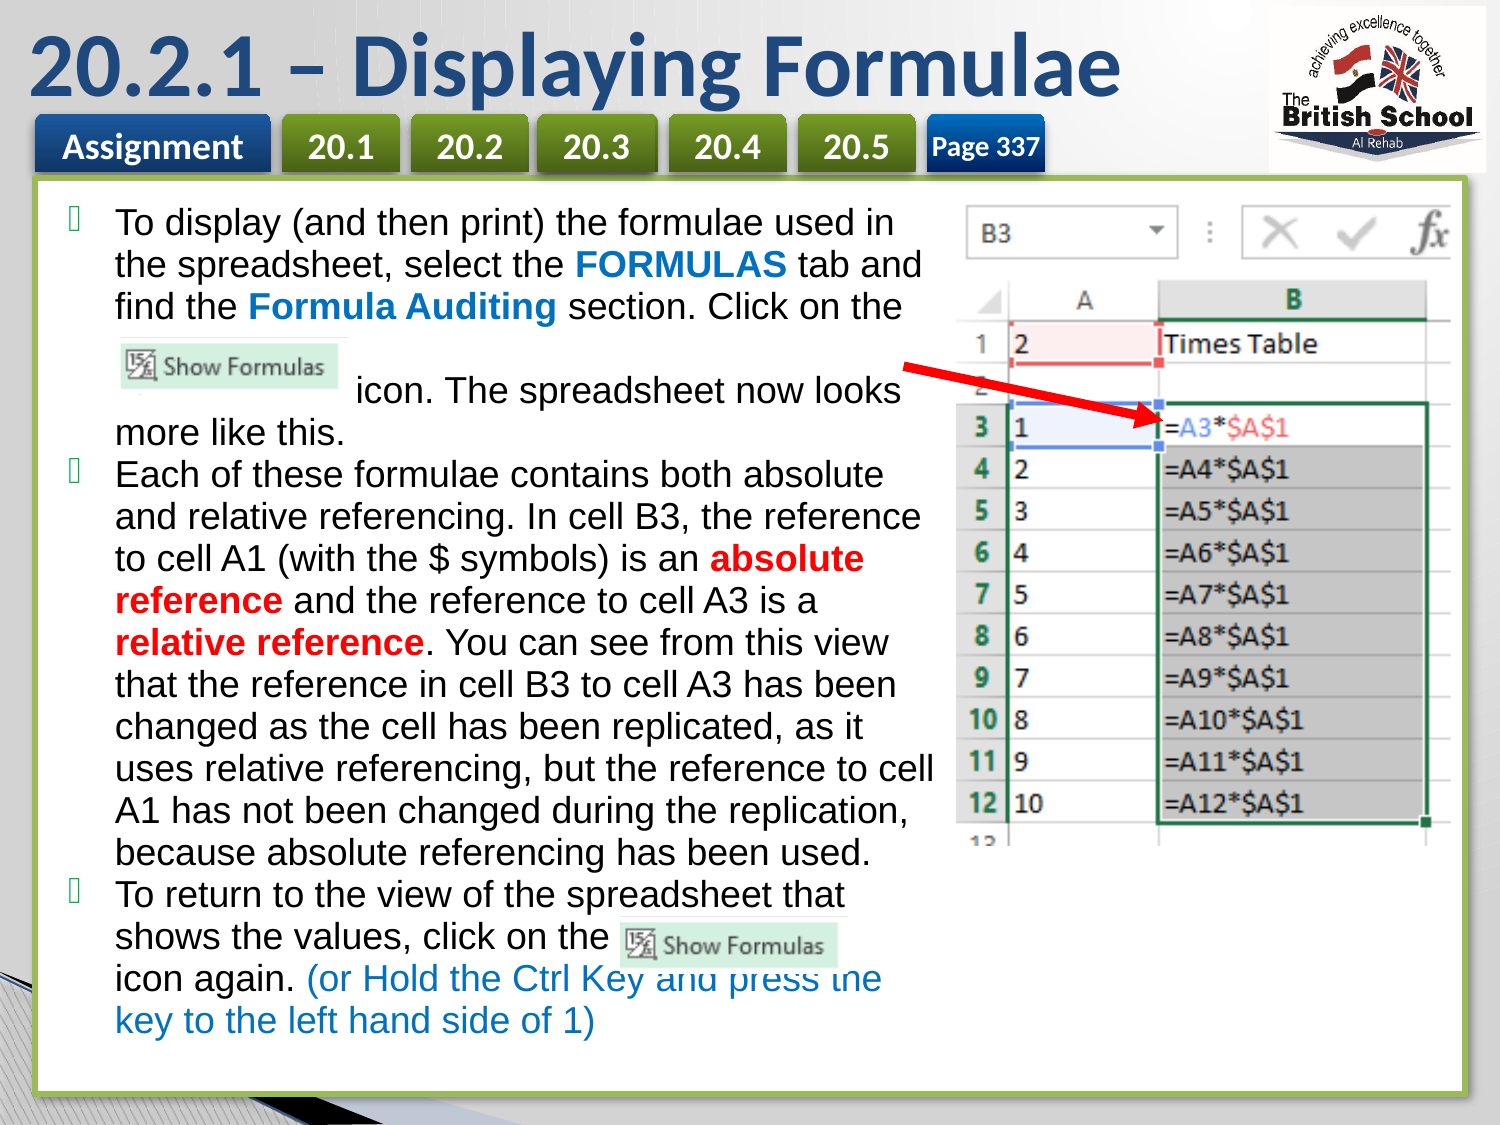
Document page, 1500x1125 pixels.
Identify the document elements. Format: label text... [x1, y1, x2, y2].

text_box 20.3 [537, 113, 656, 173]
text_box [903, 365, 1164, 421]
picture [950, 193, 1452, 847]
picture [281, 1114, 303, 1125]
text_box Page 337 [927, 113, 1046, 173]
title 20.2.1 – Displaying Formulae [14, 6, 1270, 114]
picture [120, 337, 349, 395]
table_header To display (and then print) the formulae used in the spreadsheet, select the FORMULAS tab and find the Formula Auditing section. Click on the icon. The spreadsheet now looks more like this. Each of these formulae contains both absolute and relative referencing. In cell B3, the reference to cell A1 (with the $ symbols) is an absolute reference and the reference to cell A3 is a relative reference. You can see from this view that the reference in cell B3 to cell A3 has been changed as the cell has been replicated, as it uses relative referencing, but the reference to cell A1 has not been changed during the replication, because absolute referencing has been used. To return to the view of the spreadsheet that shows the values, click on the icon again. (or Hold the Ctrl Key and press the key to the left hand side of 1) [53, 194, 951, 1049]
picture [619, 916, 848, 974]
picture [1269, 6, 1487, 173]
